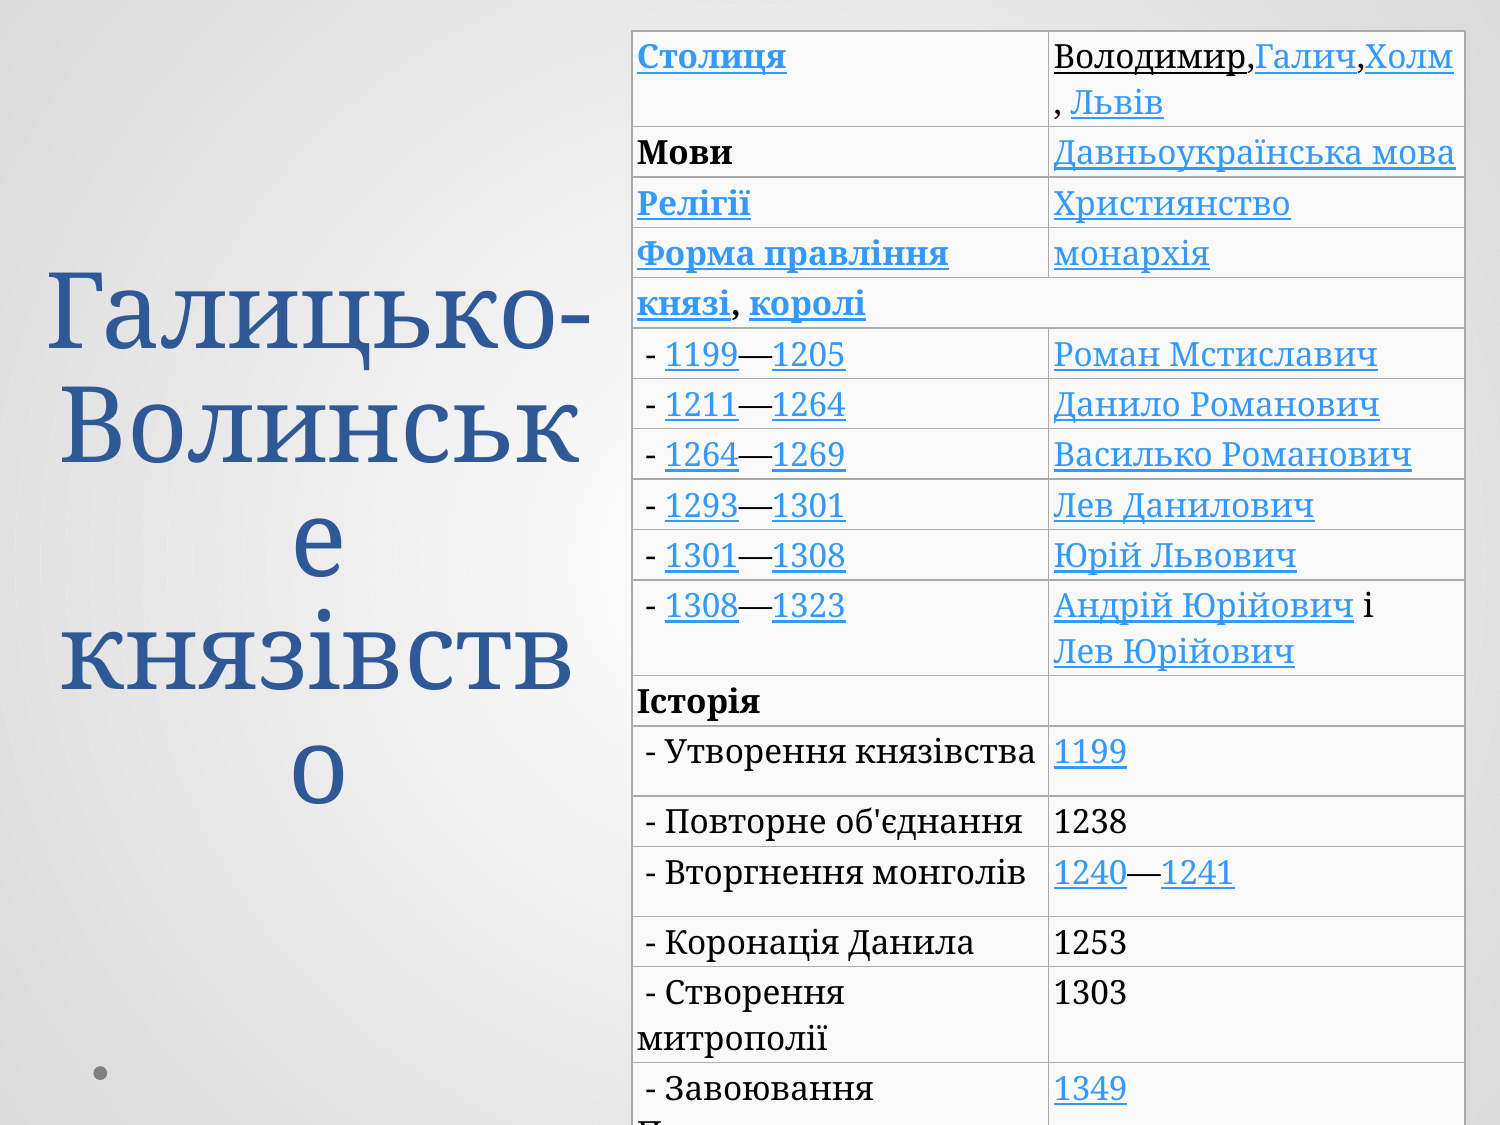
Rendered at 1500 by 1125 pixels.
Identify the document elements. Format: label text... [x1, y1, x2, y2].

table_cell Данило Романович [1049, 379, 1464, 428]
table_cell [1049, 676, 1464, 725]
table_cell Історія [633, 676, 1048, 725]
table_cell Андрій Юрійович і Лев Юрійович [1049, 581, 1464, 675]
table_cell Василько Романович [1049, 429, 1464, 478]
table_cell князі, королі [633, 278, 1464, 327]
table_header Столиця [633, 32, 1048, 126]
table_cell Давньоукраїнська мова [1049, 127, 1464, 176]
table_cell Юрій Львович [1049, 530, 1464, 579]
table_cell монархія [1049, 228, 1464, 277]
table_cell - Утворення князівства [633, 727, 1048, 795]
table_header Володимир,Галич,Холм, Львів [1049, 32, 1464, 126]
table_cell - 1199—1205 [633, 329, 1048, 378]
table_cell 1303 [1049, 967, 1464, 1062]
table_cell Лев Данилович [1049, 480, 1464, 529]
table_cell - Повторне об'єднання [633, 797, 1048, 846]
table_cell - 1264—1269 [633, 429, 1048, 478]
table_cell 1238 [1049, 797, 1464, 846]
table_cell - Коронація Данила [633, 917, 1048, 966]
table_cell - Вторгнення монголів [633, 847, 1048, 916]
table_cell 1253 [1049, 917, 1464, 966]
table_cell Мови [633, 127, 1048, 176]
title Галицько-Волинське князівство [17, 172, 621, 832]
table_cell - 1211—1264 [633, 379, 1048, 428]
table_cell 1199 [1049, 727, 1464, 795]
table_cell Християнство [1049, 178, 1464, 227]
table_cell Роман Мстиславич [1049, 329, 1464, 378]
table_cell Релігії [633, 178, 1048, 227]
table_cell - Створення митрополії [633, 967, 1048, 1062]
table_cell 1240—1241 [1049, 847, 1464, 916]
table_cell - 1301—1308 [633, 530, 1048, 579]
table_cell - 1293—1301 [633, 480, 1048, 529]
table_cell 1349 [1049, 1063, 1464, 1125]
table_cell - Завоювання Польщею [633, 1063, 1048, 1125]
table_cell Форма правління [633, 228, 1048, 277]
table_cell - 1308—1323 [633, 581, 1048, 675]
